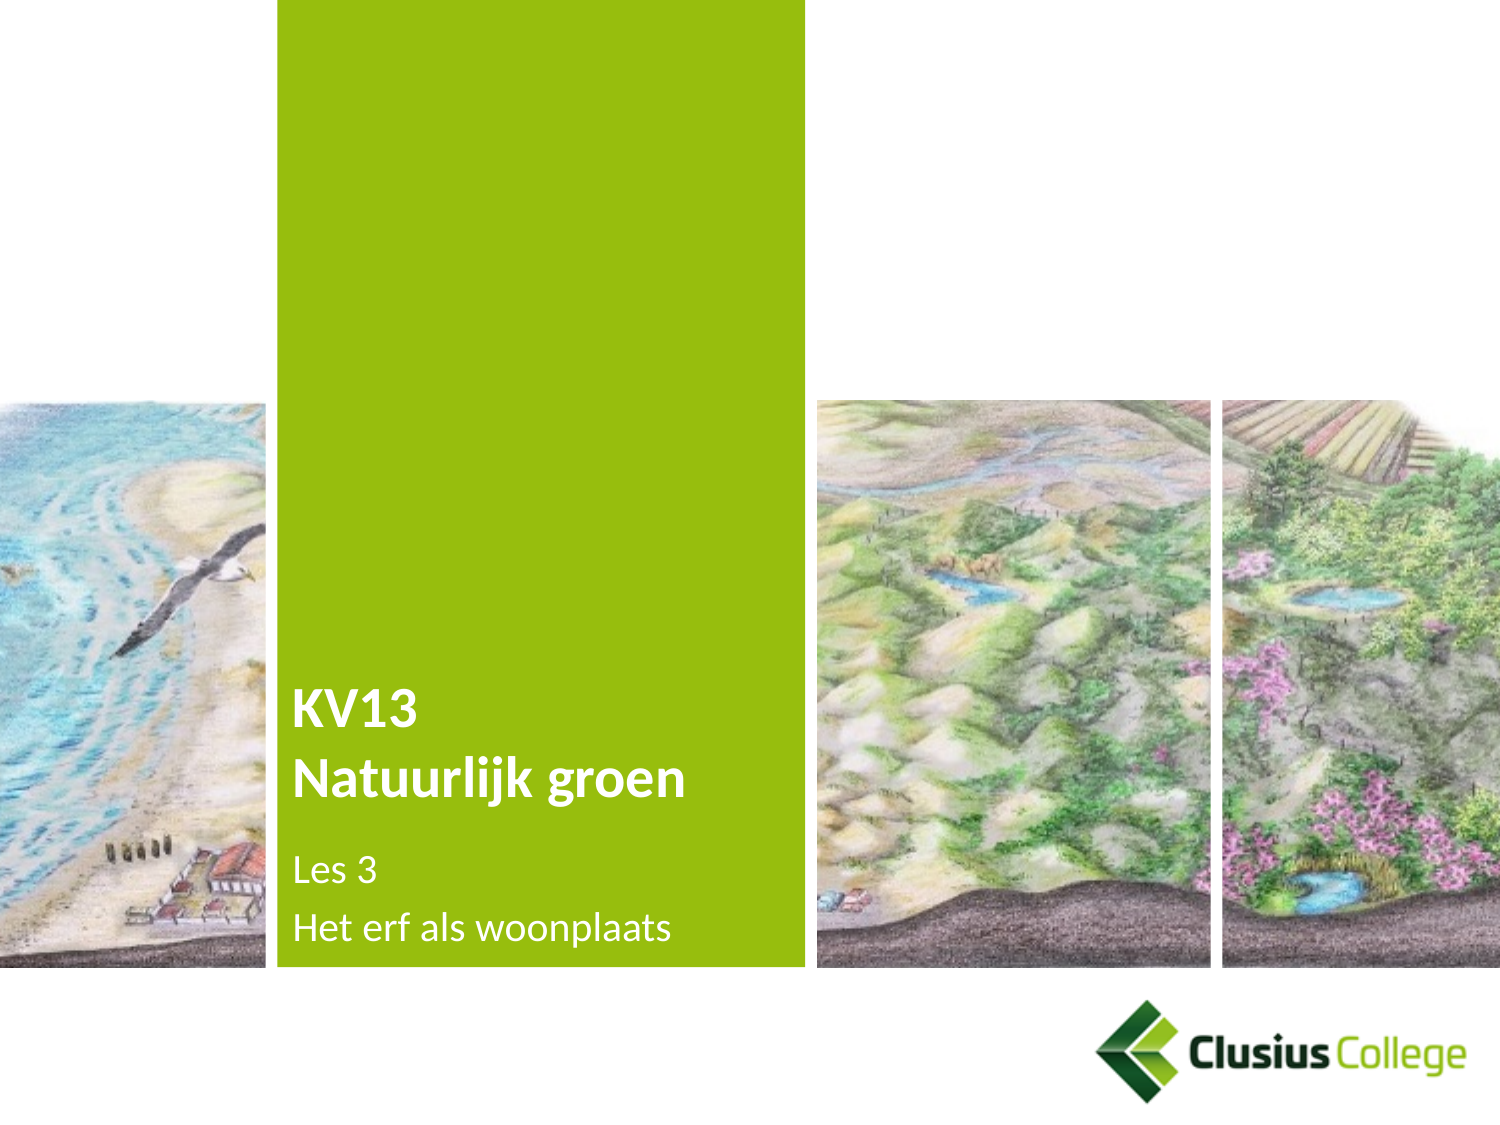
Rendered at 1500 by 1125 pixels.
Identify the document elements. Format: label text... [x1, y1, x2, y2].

text_box [275, 0, 807, 969]
subtitle Les 3 Het erf als woonplaats [277, 834, 806, 965]
title KV13 Natuurlijk groen [277, 643, 806, 834]
picture [816, 399, 1211, 968]
picture [1222, 399, 1500, 968]
picture [1092, 999, 1470, 1105]
picture [0, 399, 266, 968]
